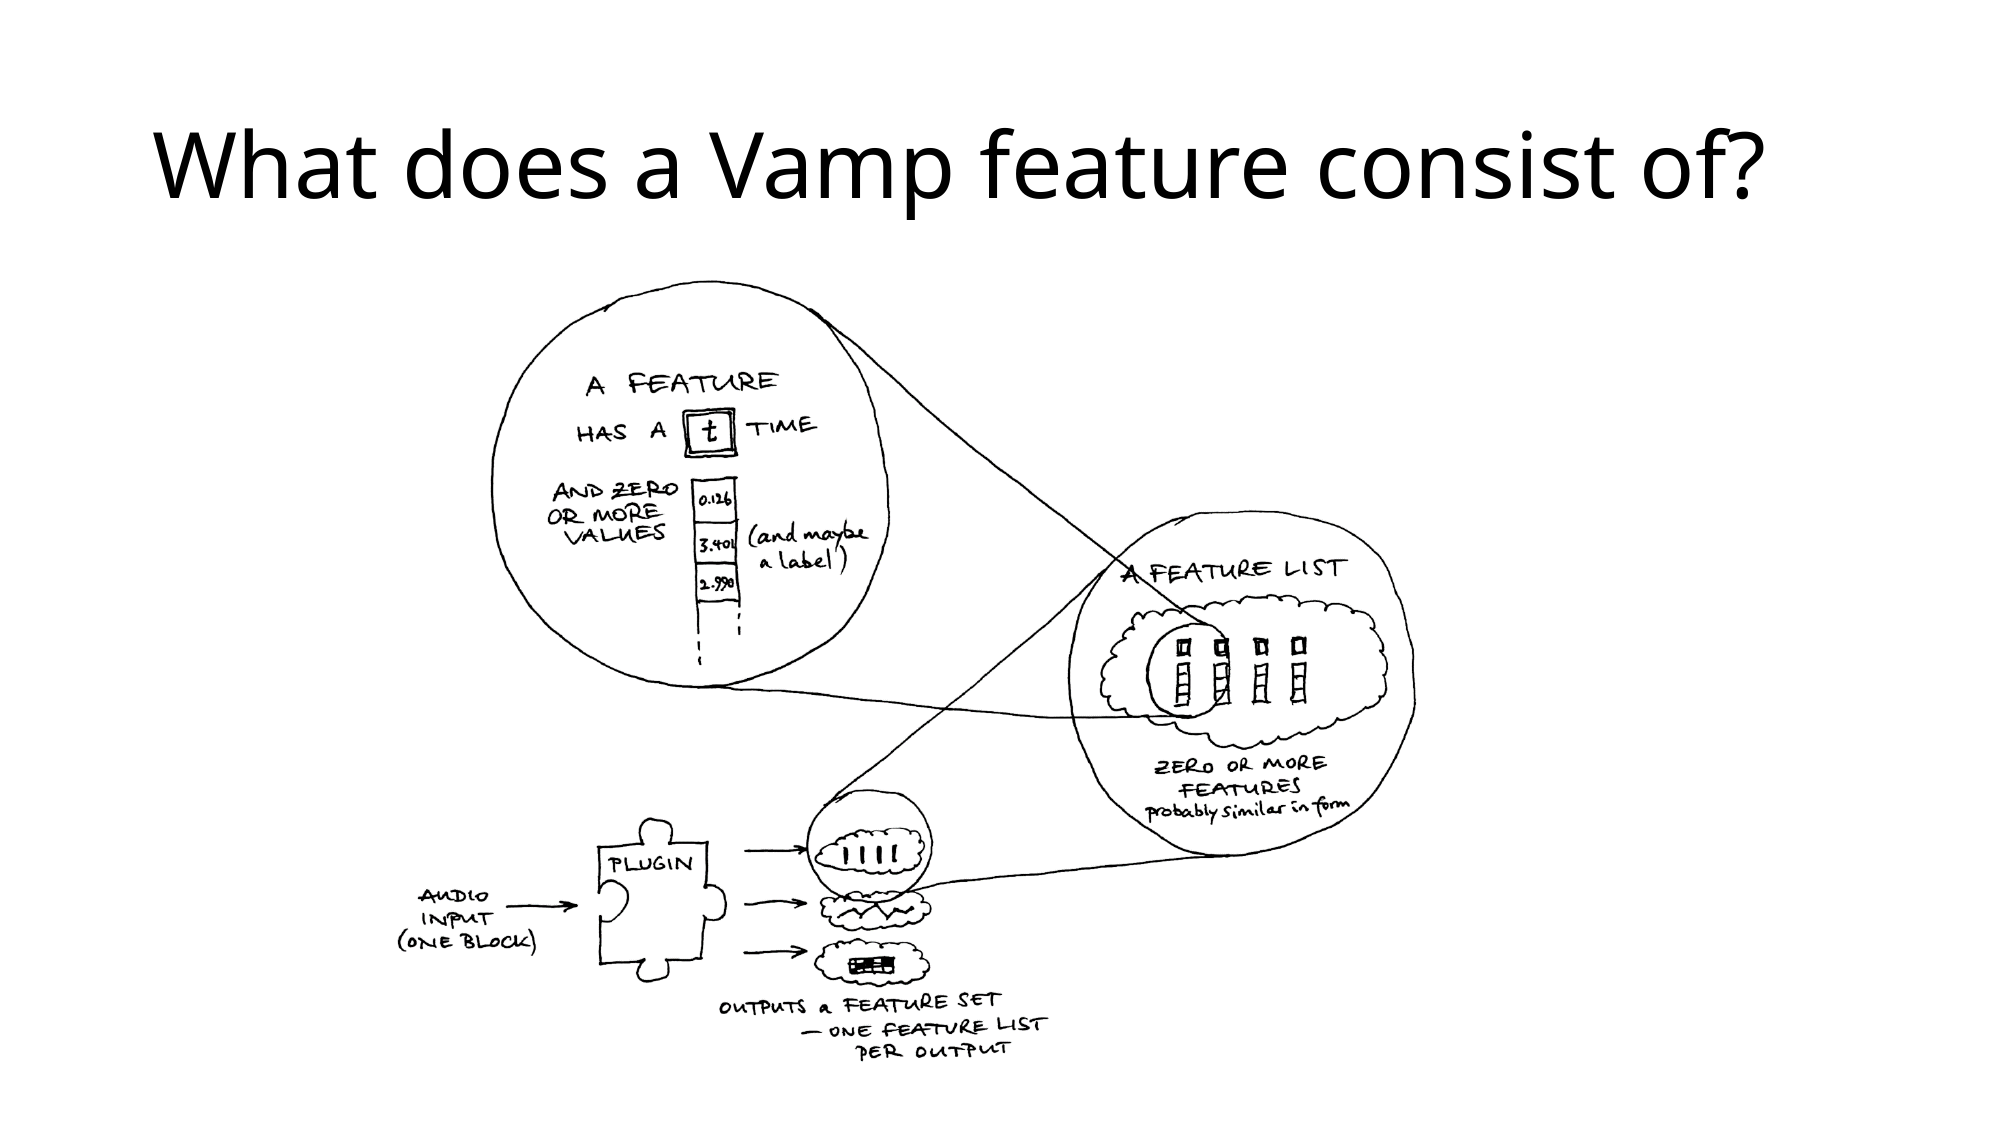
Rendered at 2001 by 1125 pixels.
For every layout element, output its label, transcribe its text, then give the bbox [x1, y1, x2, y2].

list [326, 246, 1558, 1069]
title What does a Vamp feature consist of? [137, 59, 1863, 278]
